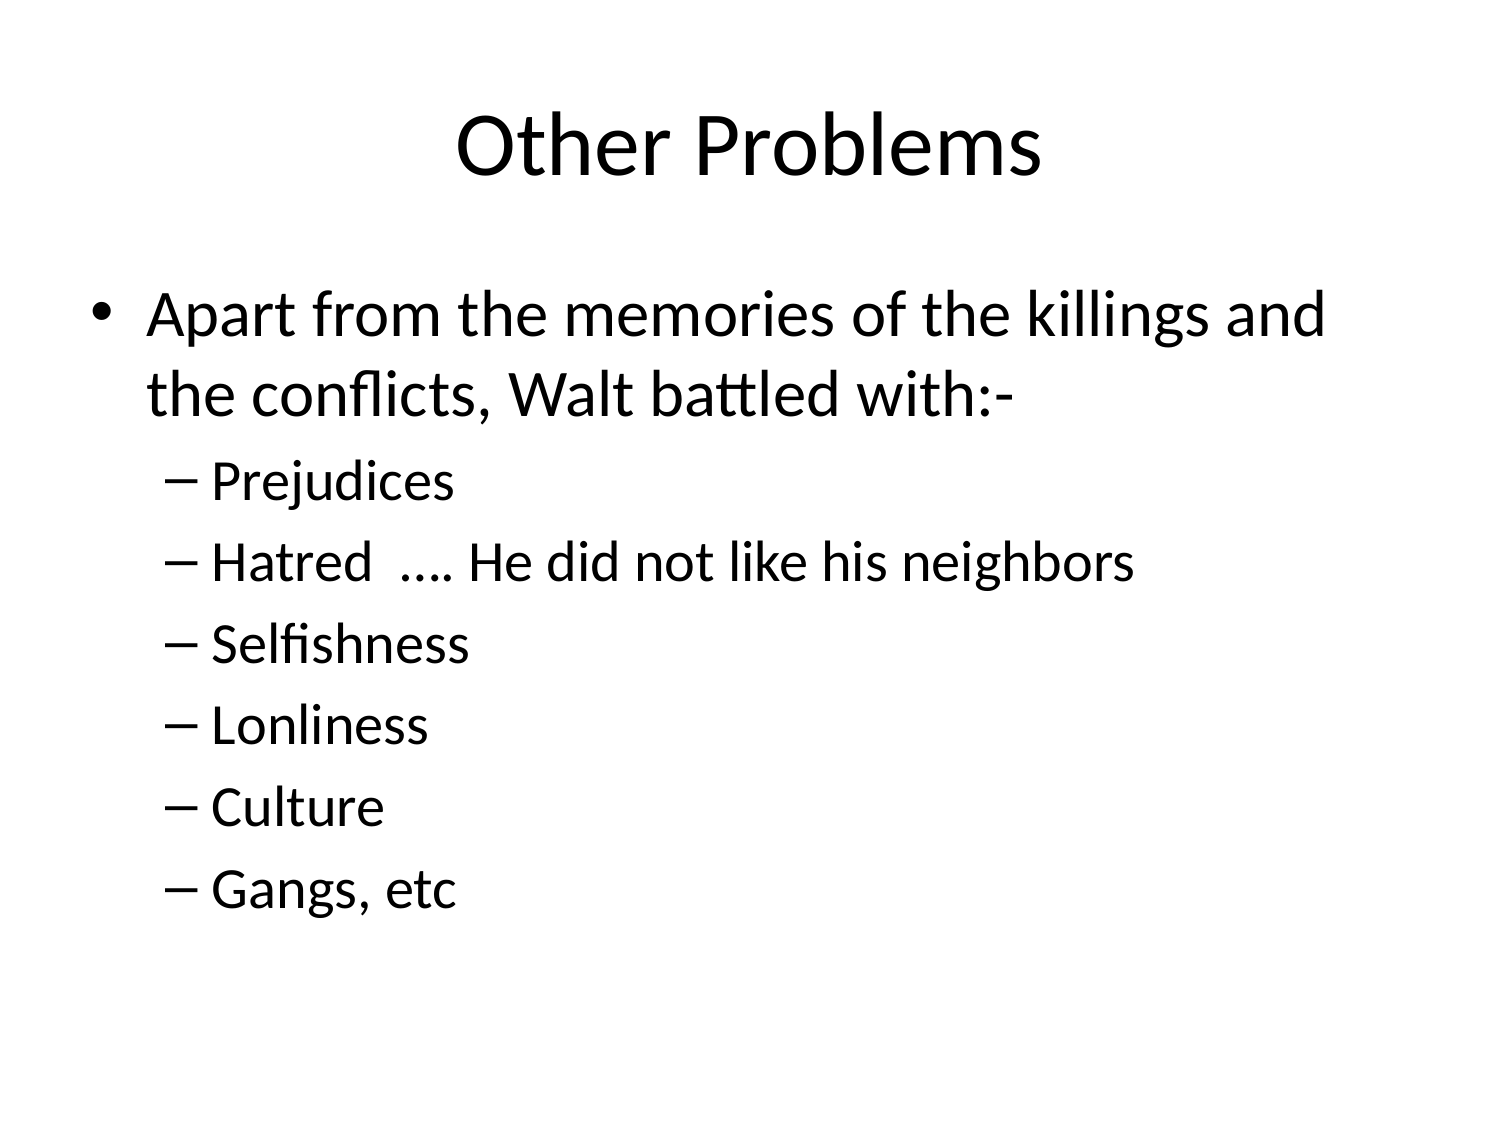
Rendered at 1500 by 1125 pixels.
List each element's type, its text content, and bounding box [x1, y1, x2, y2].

list Apart from the memories of the killings and the conflicts, Walt battled with:- Prejudices Hatred …. He did not like his neighbors Selfishness Lonliness Culture Gangs, etc [75, 262, 1425, 1005]
title Other Problems [75, 45, 1425, 233]
